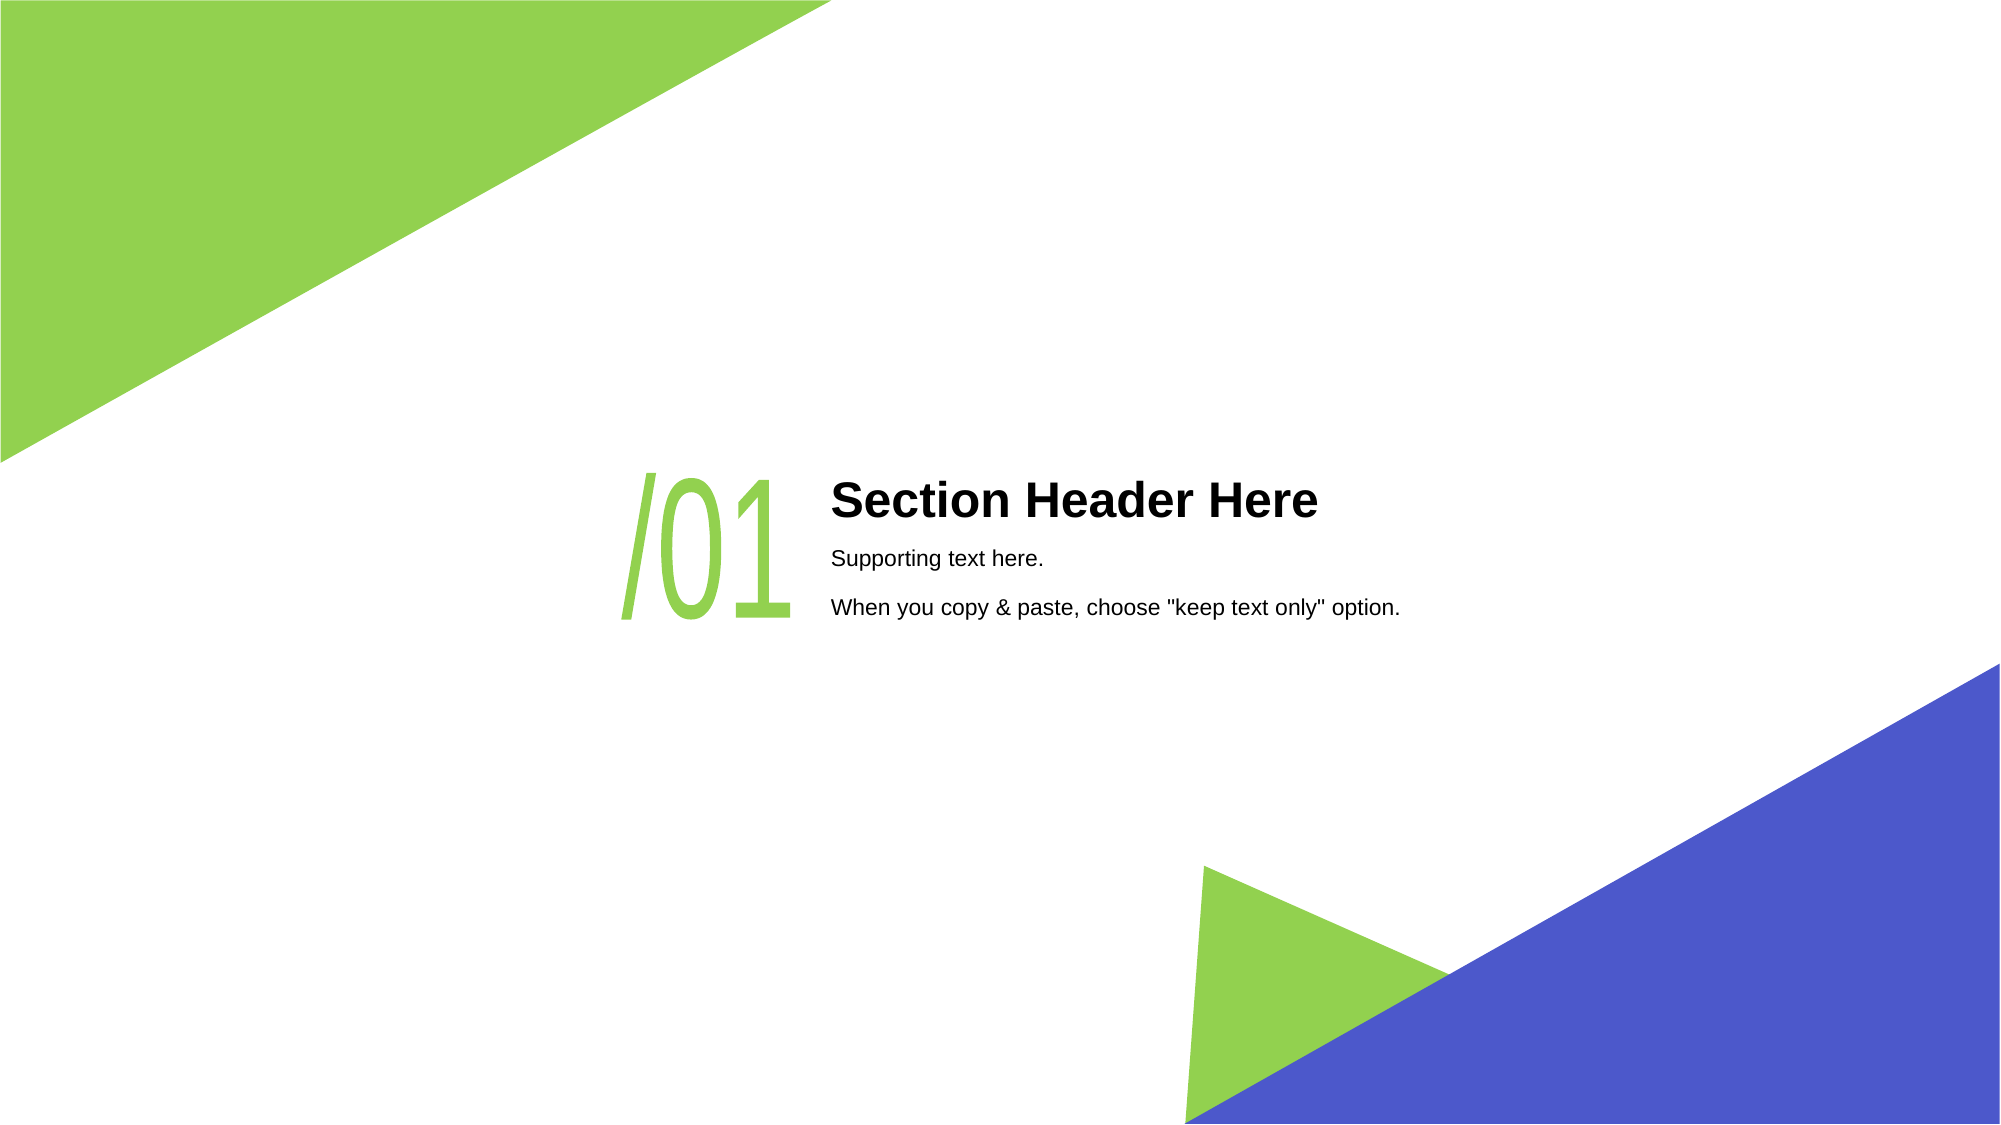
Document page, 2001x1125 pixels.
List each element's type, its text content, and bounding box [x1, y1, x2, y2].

list Supporting text here. When you copy & paste, choose "keep text only" option. [815, 536, 1705, 703]
title Section Header Here [815, 389, 1705, 536]
